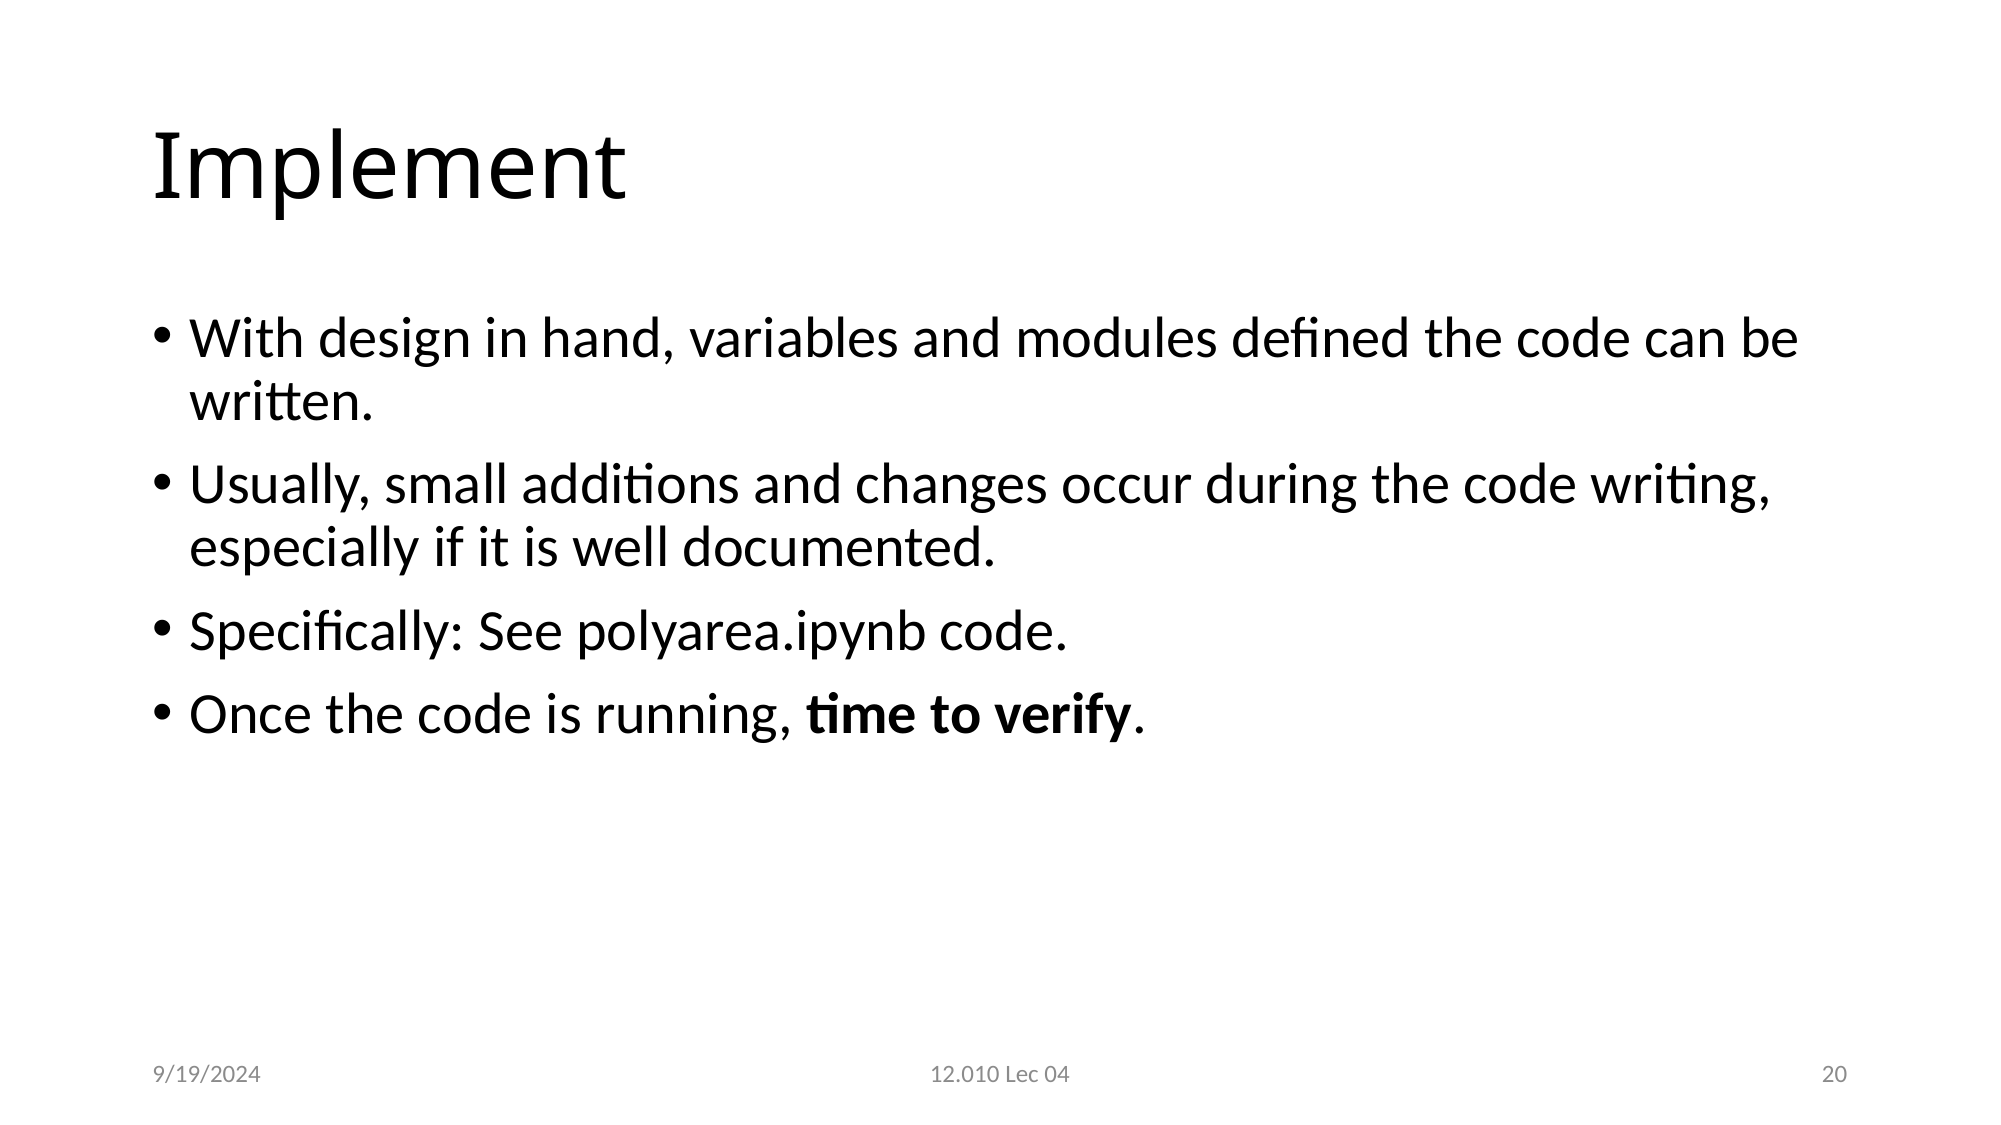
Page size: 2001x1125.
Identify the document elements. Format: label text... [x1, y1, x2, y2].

footer 12.010 Lec 04 [662, 1042, 1338, 1103]
list With design in hand, variables and modules defined the code can be written. Usually, small additions and changes occur during the code writing, especially if it is well documented. Specifically: See polyarea.ipynb code. Once the code is running, time to verify. [137, 299, 1863, 1014]
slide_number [137, 1042, 588, 1103]
title Implement [137, 59, 1863, 278]
slide_number 20 [1412, 1042, 1863, 1103]
